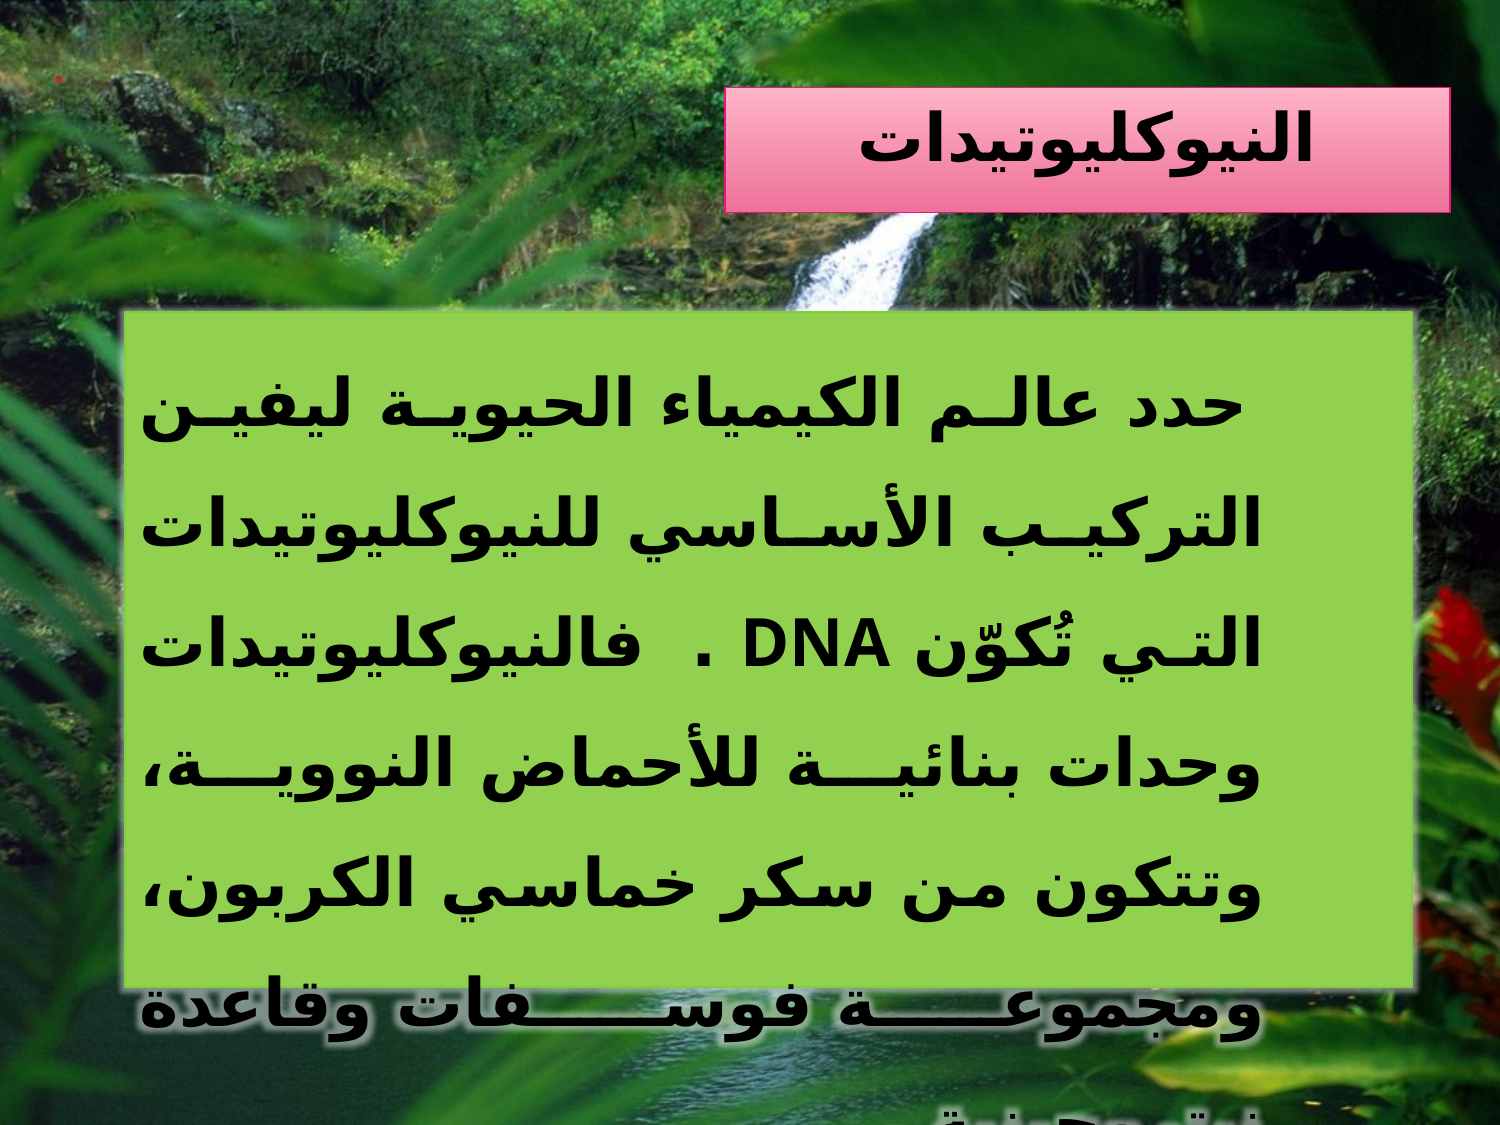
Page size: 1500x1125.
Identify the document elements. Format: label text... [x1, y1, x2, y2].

picture [0, 0, 1500, 1125]
text_box حدد عالم الكيمياء الحيوية ليفين التركيب الأساسي للنيوكليوتيدات التي تُكوّن DNA . فالنيوكليوتيدات وحدات بنائية للأحماض النووية، وتتكون من سكر خماسي الكربون، ومجموعة فوسفات وقاعدة نيتروجينية . [124, 311, 1413, 988]
title النيوكليوتيدات [724, 87, 1451, 213]
